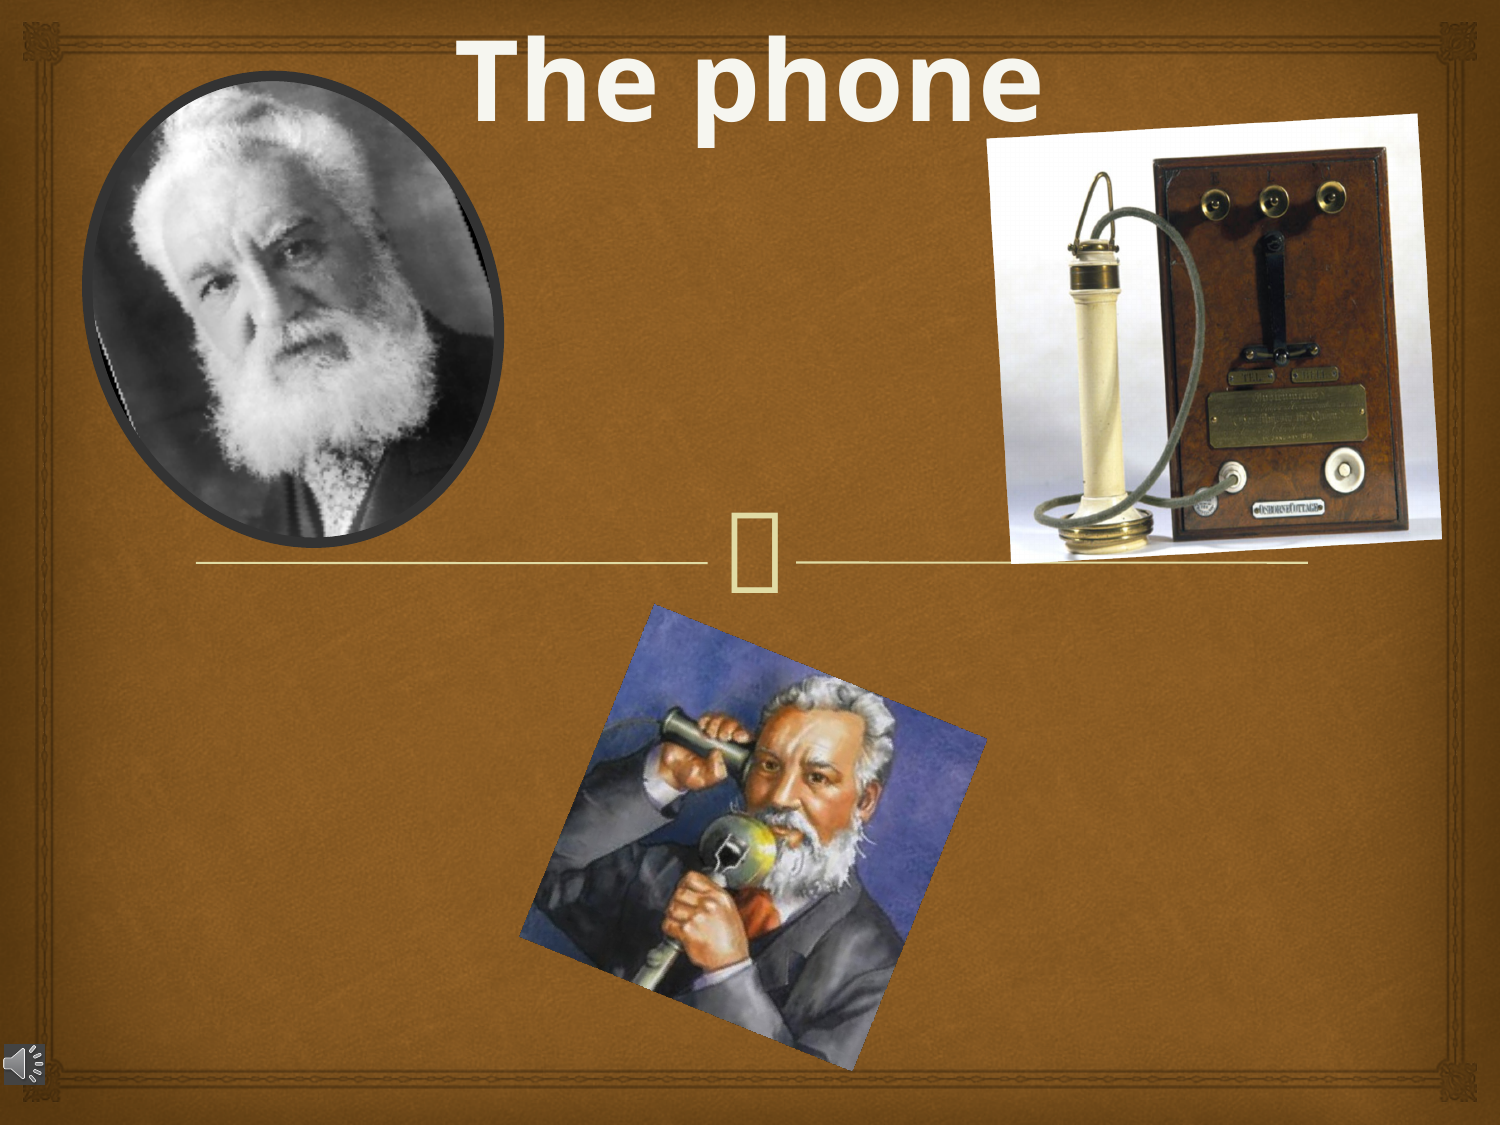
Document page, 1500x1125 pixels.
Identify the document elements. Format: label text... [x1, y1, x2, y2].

text_box The phone [0, 1, 1500, 152]
picture [0, 71, 1500, 1125]
